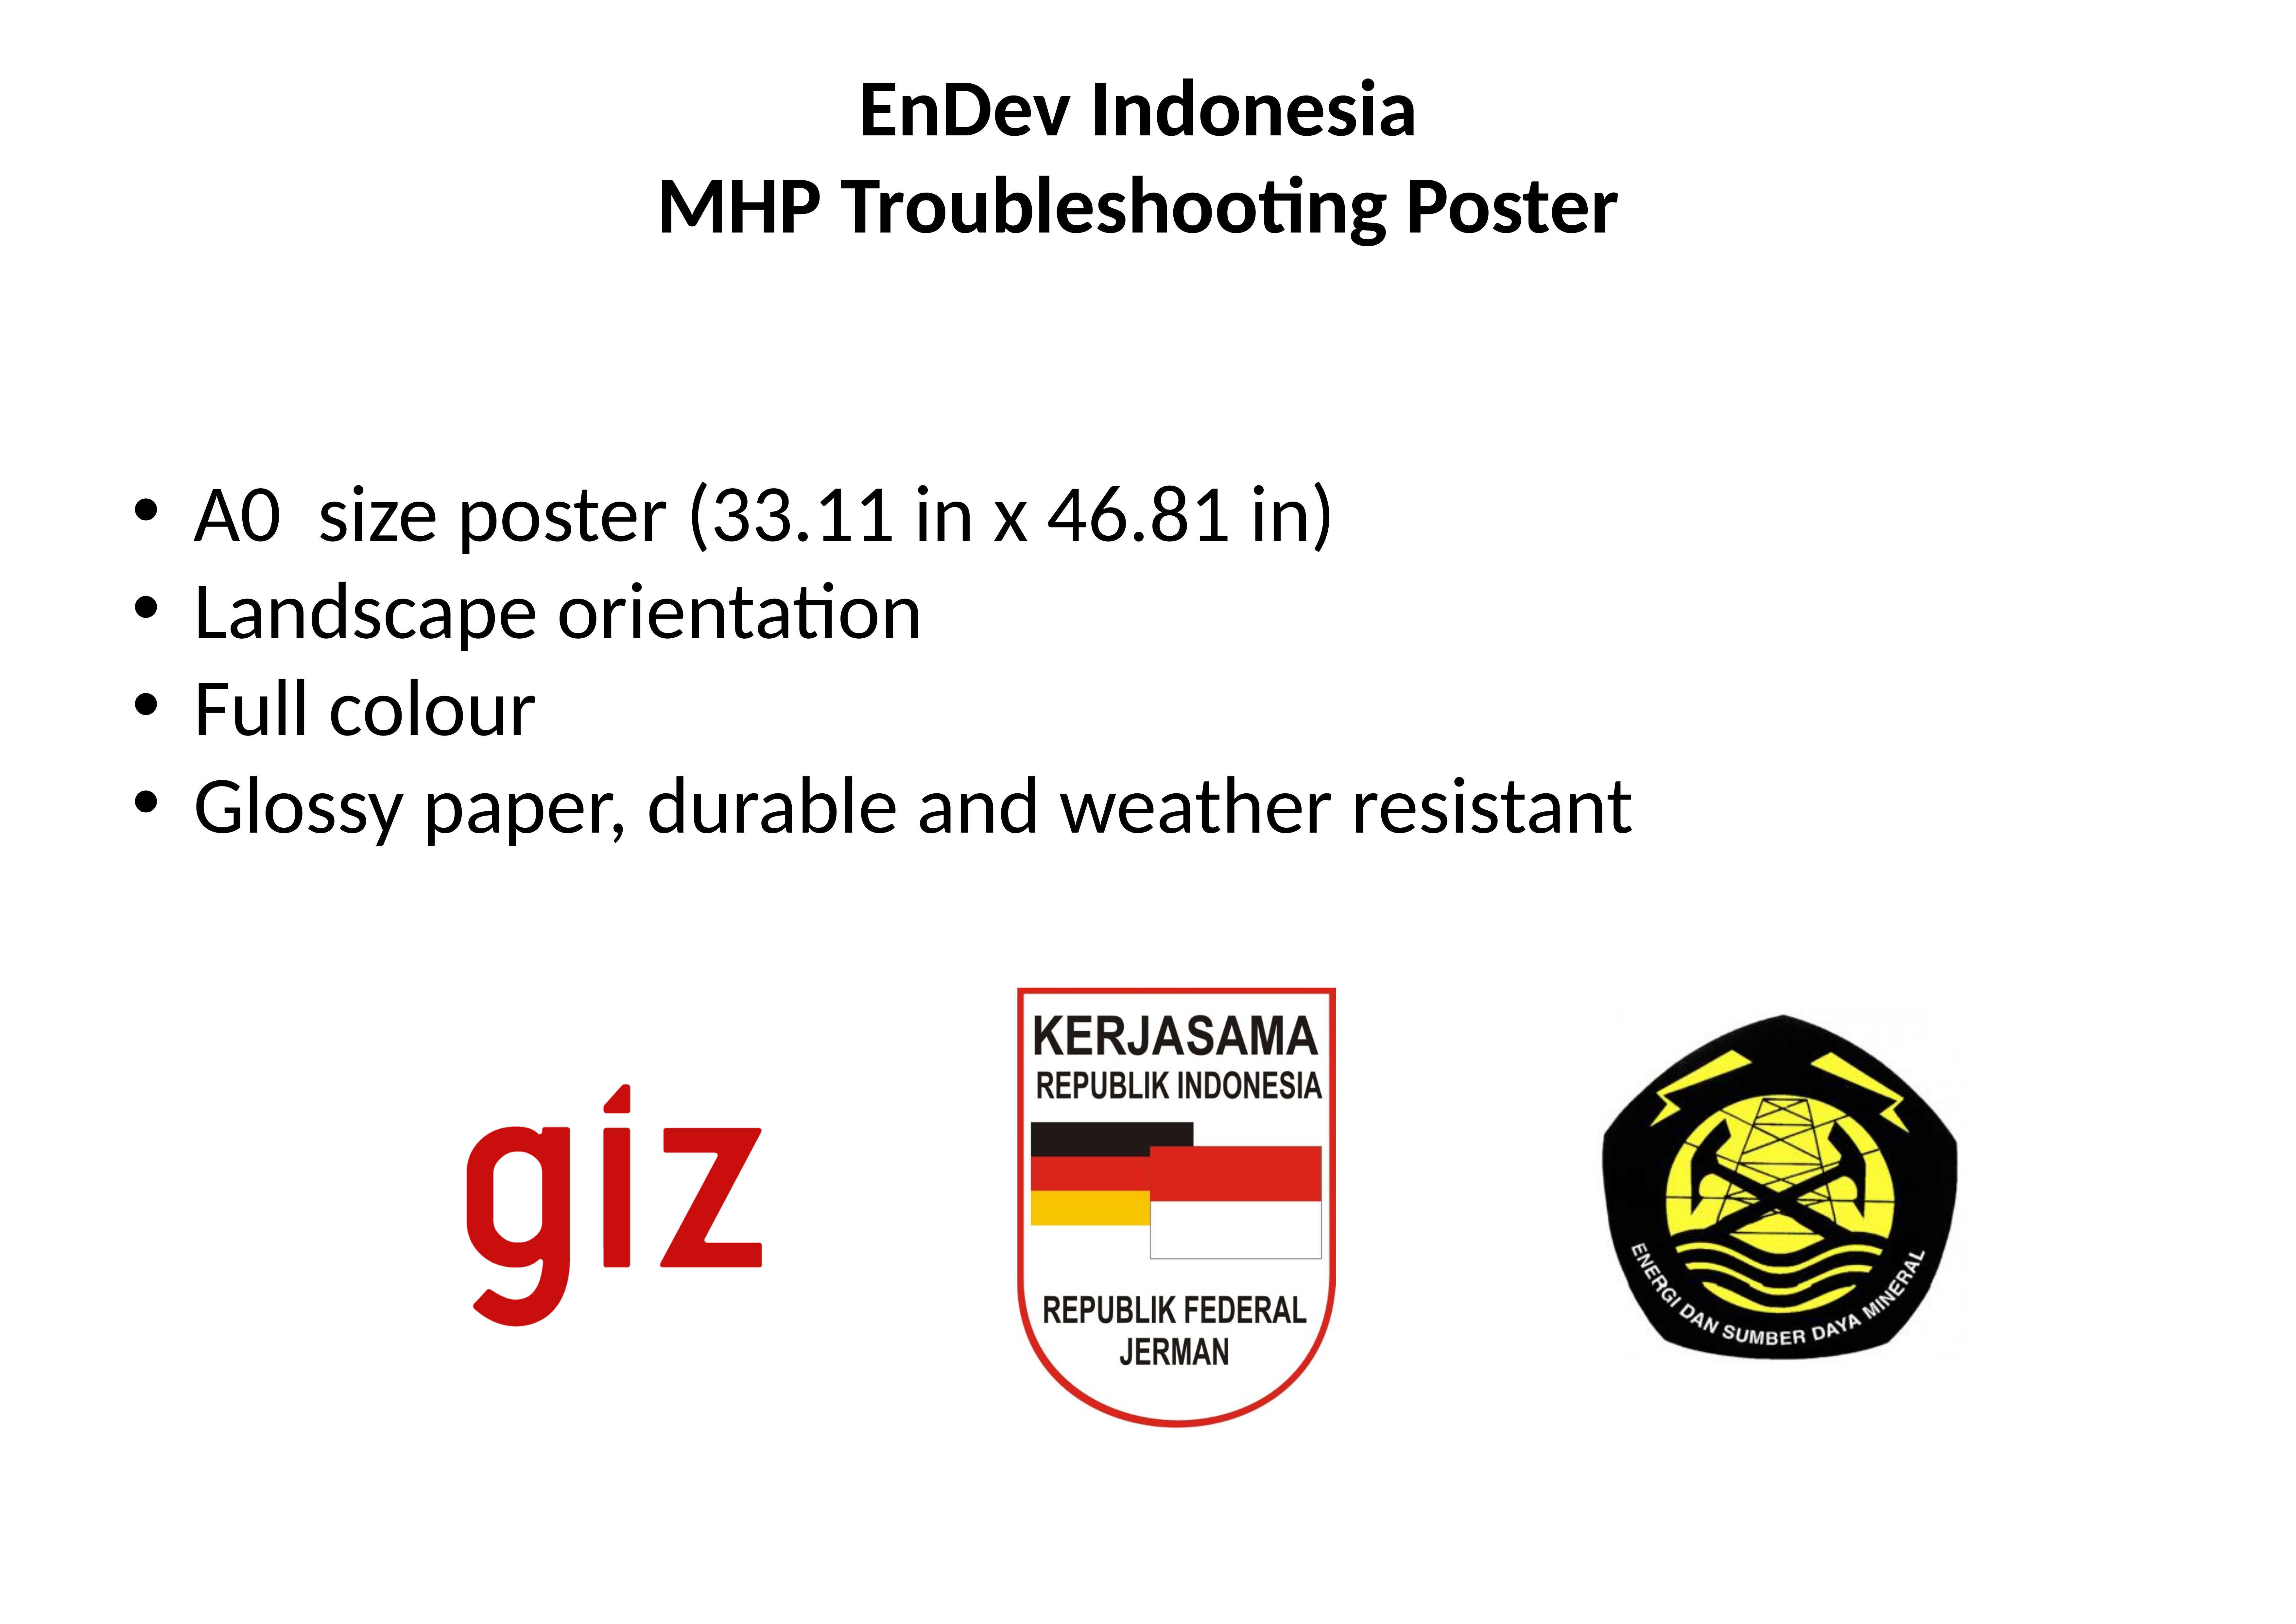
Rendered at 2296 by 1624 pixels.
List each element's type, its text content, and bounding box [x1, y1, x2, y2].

title EnDev Indonesia MHP Troubleshooting Poster [105, 88, 2172, 215]
picture [1017, 987, 1336, 1428]
picture [367, 971, 862, 1466]
picture [1597, 1011, 1966, 1364]
text_box A0 size poster (33.11 in x 46.81 in) Landscape orientation Full colour Glossy paper, durable and weather resistant [109, 362, 2176, 1044]
